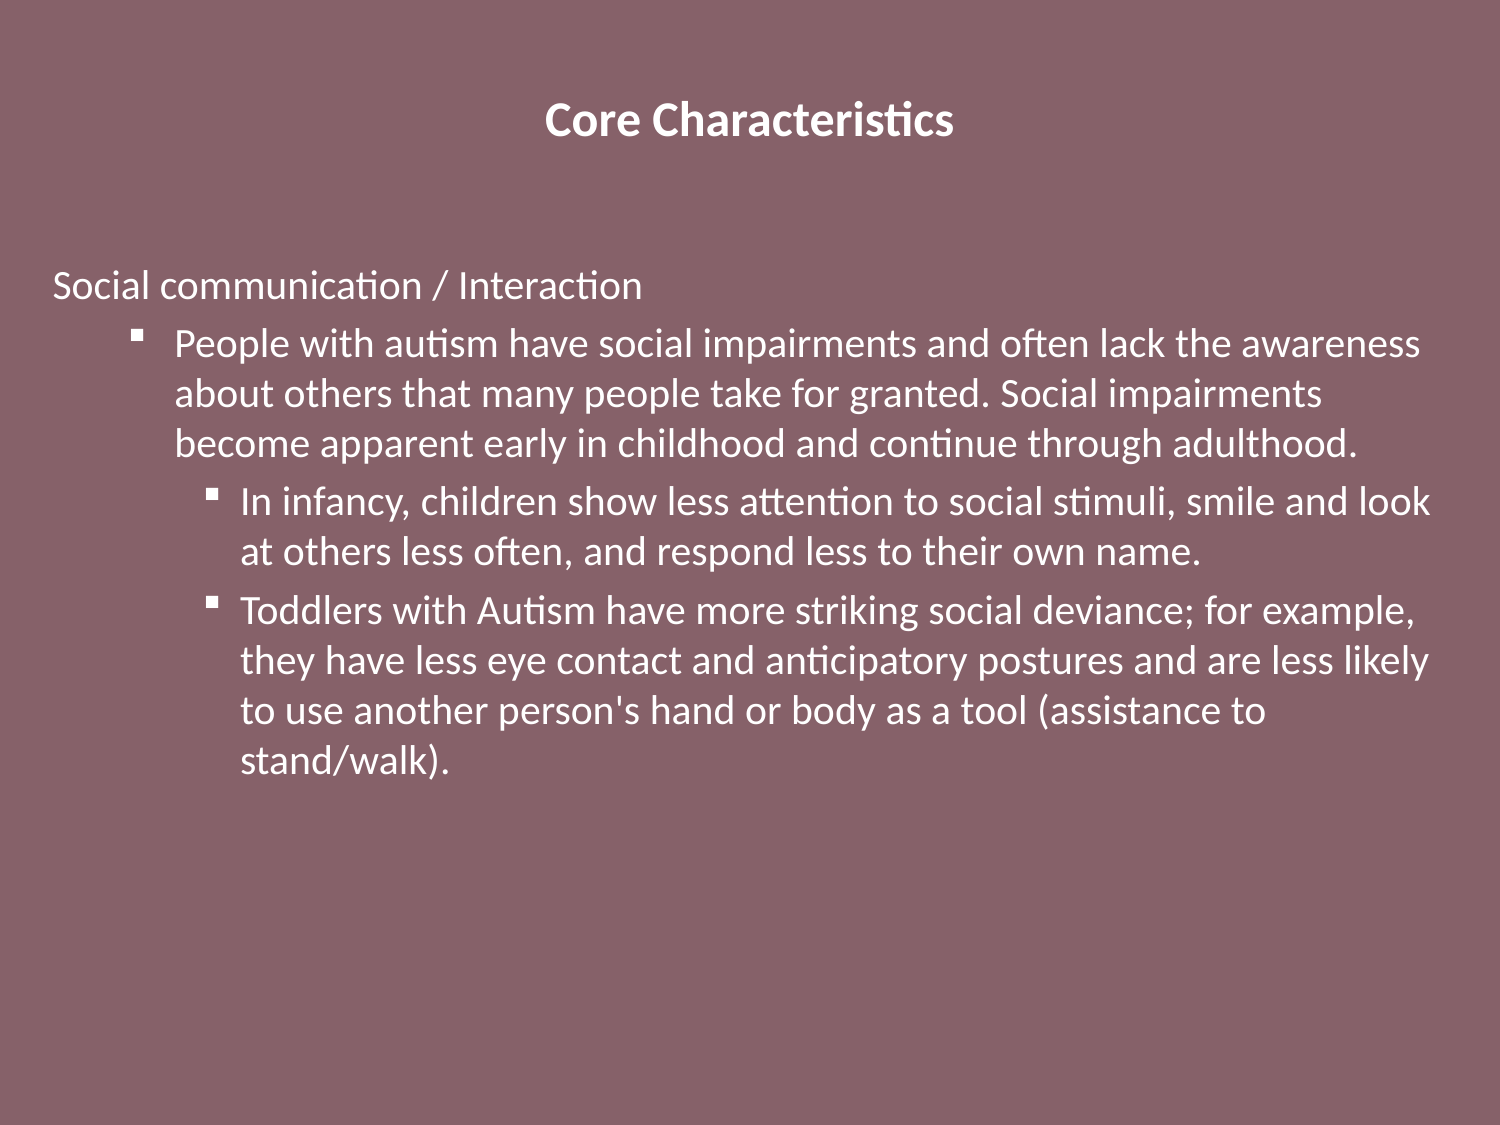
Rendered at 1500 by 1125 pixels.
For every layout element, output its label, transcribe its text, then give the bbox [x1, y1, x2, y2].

list Social communication / Interaction People with autism have social impairments and often lack the awareness about others that many people take for granted. Social impairments become apparent early in childhood and continue through adulthood. In infancy, children show less attention to social stimuli, smile and look at others less often, and respond less to their own name. Toddlers with Autism have more striking social deviance; for example, they have less eye contact and anticipatory postures and are less likely to use another person's hand or body as a tool (assistance to stand/walk). [37, 249, 1463, 1000]
title Core Characteristics [75, 45, 1425, 188]
